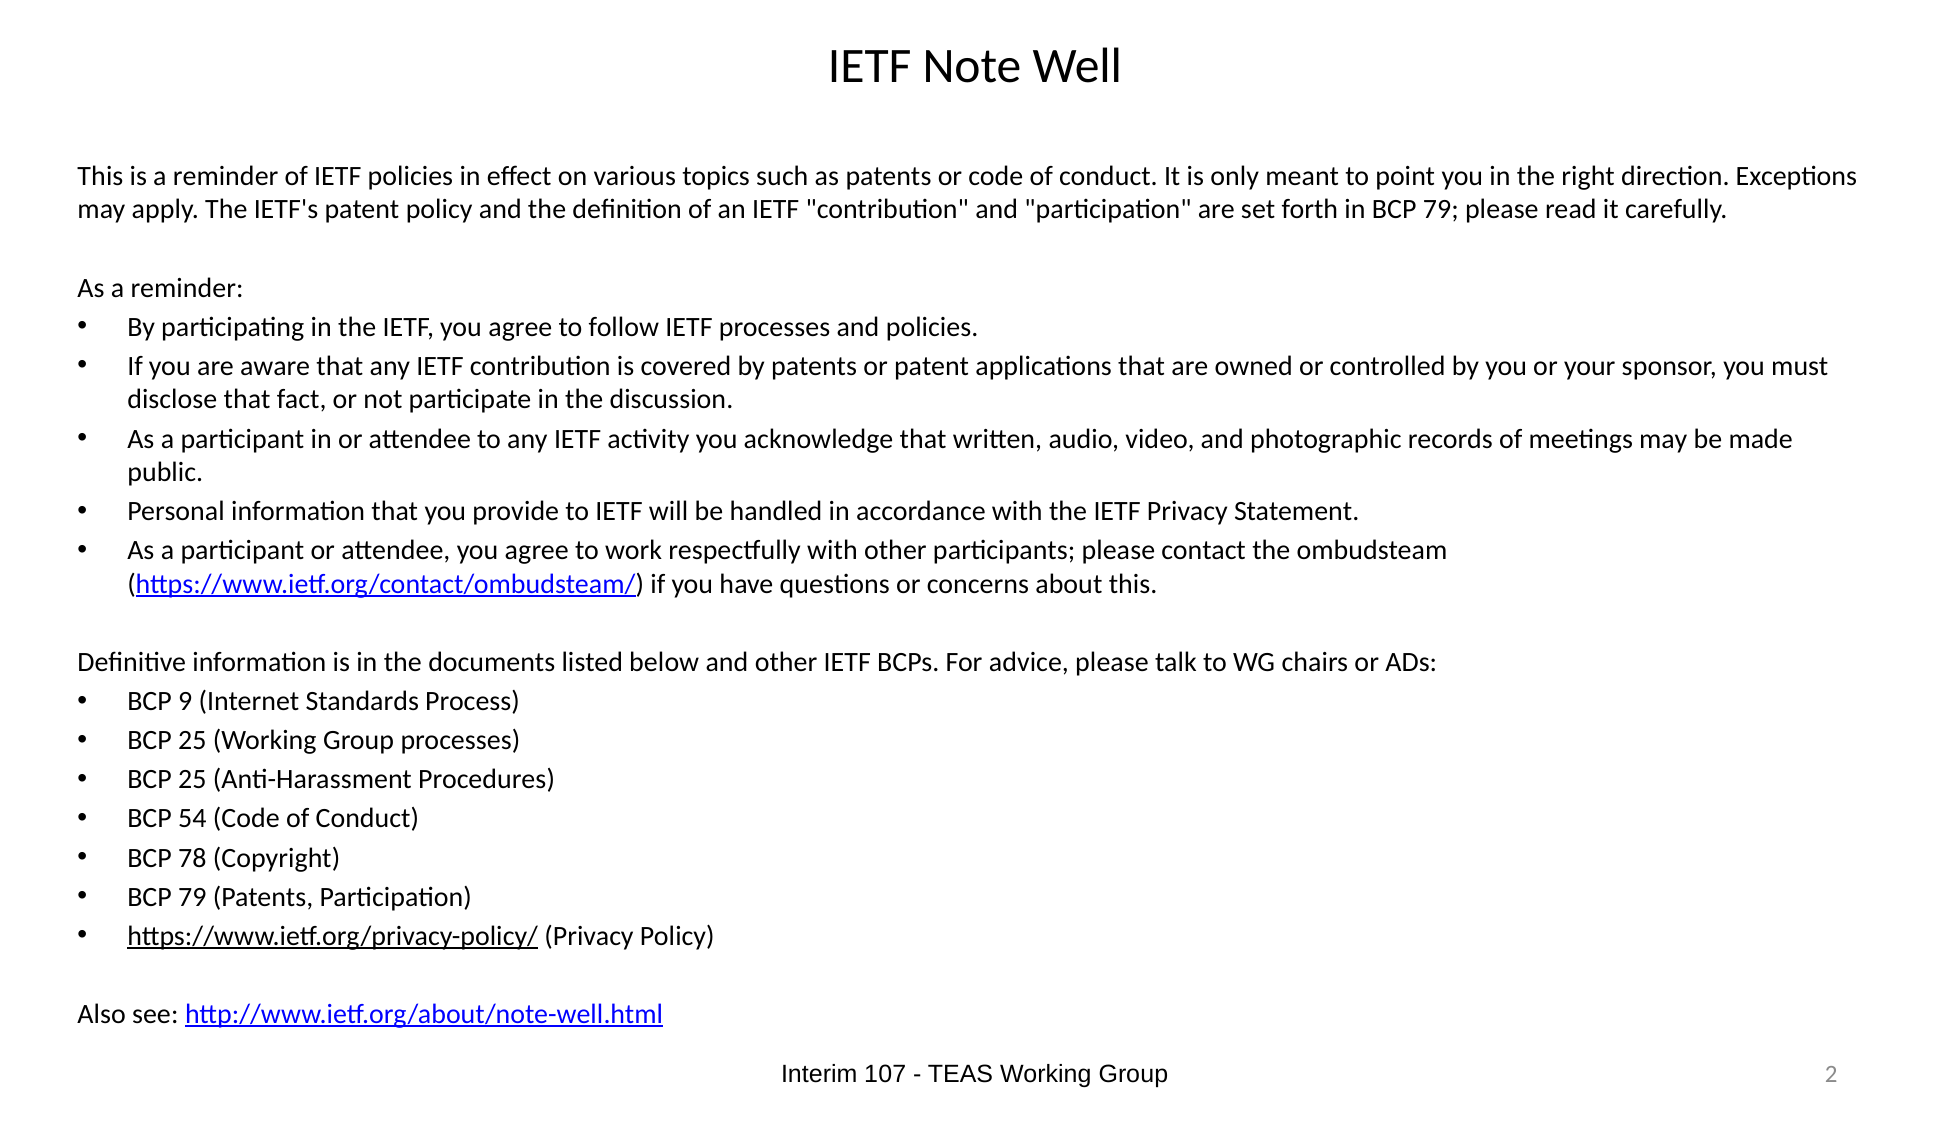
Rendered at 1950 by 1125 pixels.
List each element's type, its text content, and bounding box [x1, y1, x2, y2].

footer Interim 107 - TEAS Working Group [666, 1042, 1284, 1103]
slide_number 2 [1397, 1042, 1853, 1103]
list This is a reminder of IETF policies in effect on various topics such as patents or code of conduct. It is only meant to point you in the right direction. Exceptions may apply. The IETF's patent policy and the definition of an IETF "contribution" and "participation" are set forth in BCP 79; please read it carefully. As a reminder: By participating in the IETF, you agree to follow IETF processes and policies. If you are aware that any IETF contribution is covered by patents or patent applications that are owned or controlled by you or your sponsor, you must disclose that fact, or not participate in the discussion. As a participant in or attendee to any IETF activity you acknowledge that written, audio, video, and photographic records of meetings may be made public. Personal information that you provide to IETF will be handled in accordance with the IETF Privacy Statement. As a participant or attendee, you agree to work respectfully with other participants; please contact the ombudsteam (https://www.ietf.org/contact/ombudsteam/) if you have questions or concerns about this. Definitive information is in the documents listed below and other IETF BCPs. For advice, please talk to WG chairs or ADs: BCP 9 (Internet Standards Process) BCP 25 (Working Group processes) BCP 25 (Anti-Harassment Procedures) BCP 54 (Code of Conduct) BCP 78 (Copyright) BCP 79 (Patents, Participation) https://www.ietf.org/privacy-policy/ (Privacy Policy) Also see: http://www.ietf.org/about/note-well.html [62, 149, 1888, 1043]
title IETF Note Well [97, 24, 1853, 100]
